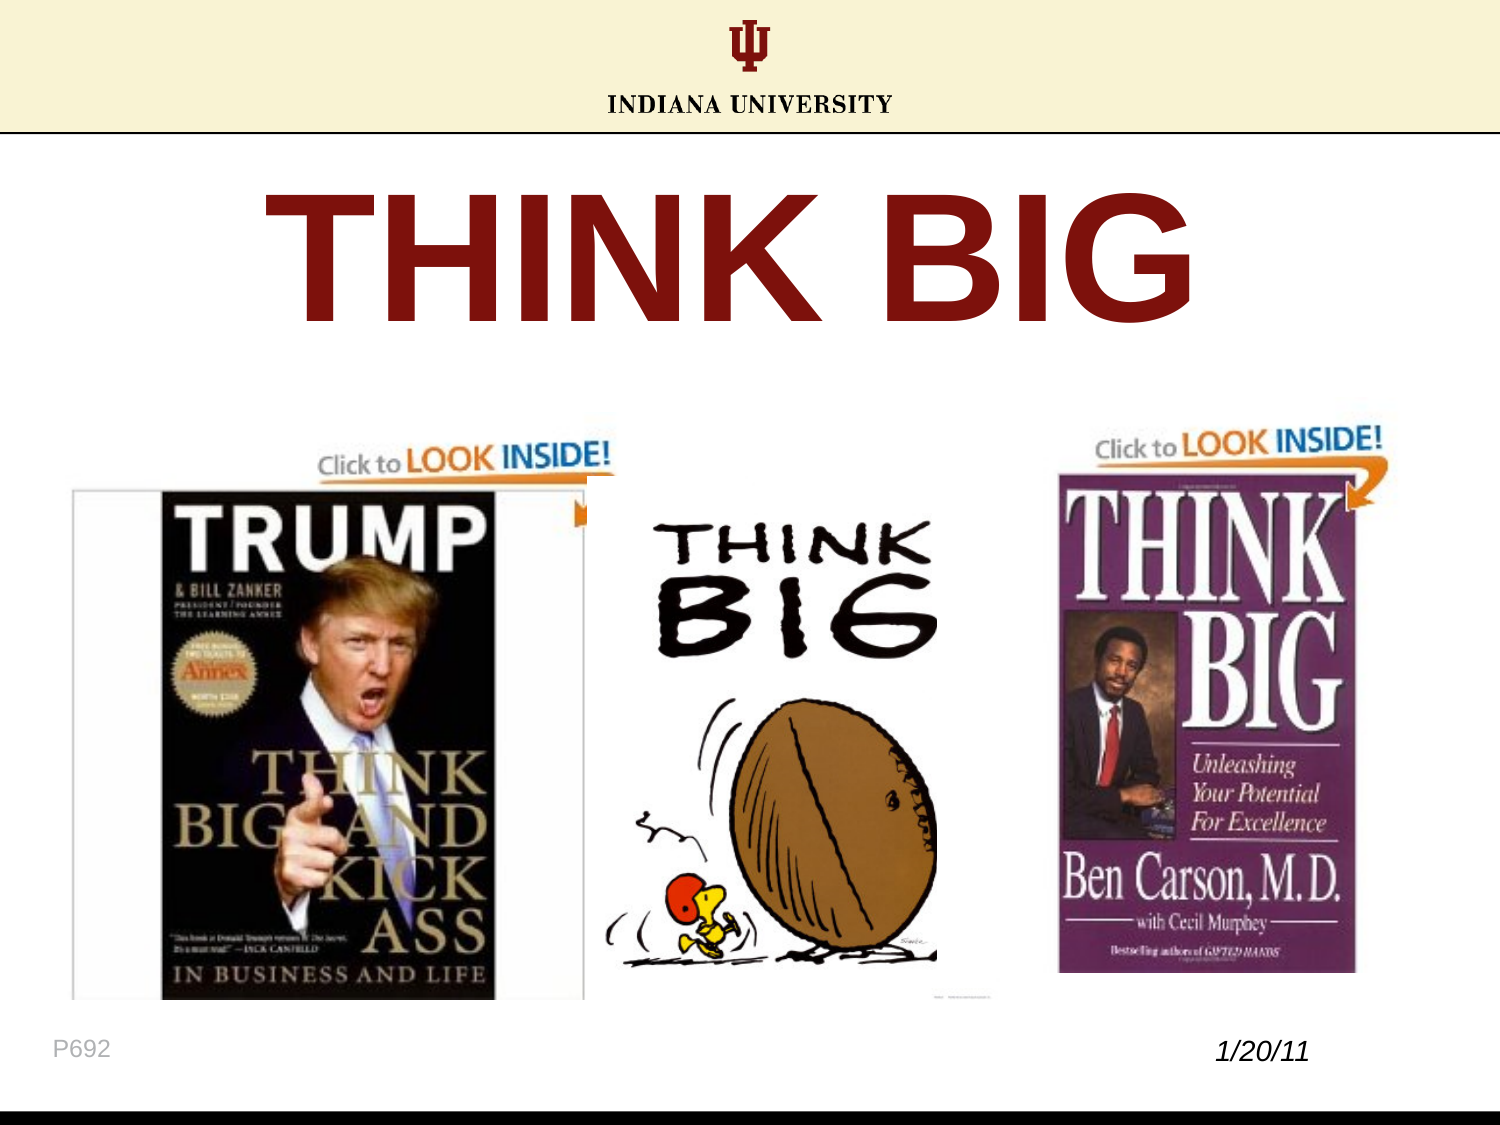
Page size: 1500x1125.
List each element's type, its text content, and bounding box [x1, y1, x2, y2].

picture [51, 397, 1500, 1001]
footer P692 [37, 1024, 851, 1076]
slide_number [1199, 1024, 1463, 1076]
picture [608, 20, 892, 113]
title THINK BIG [249, 154, 1417, 342]
